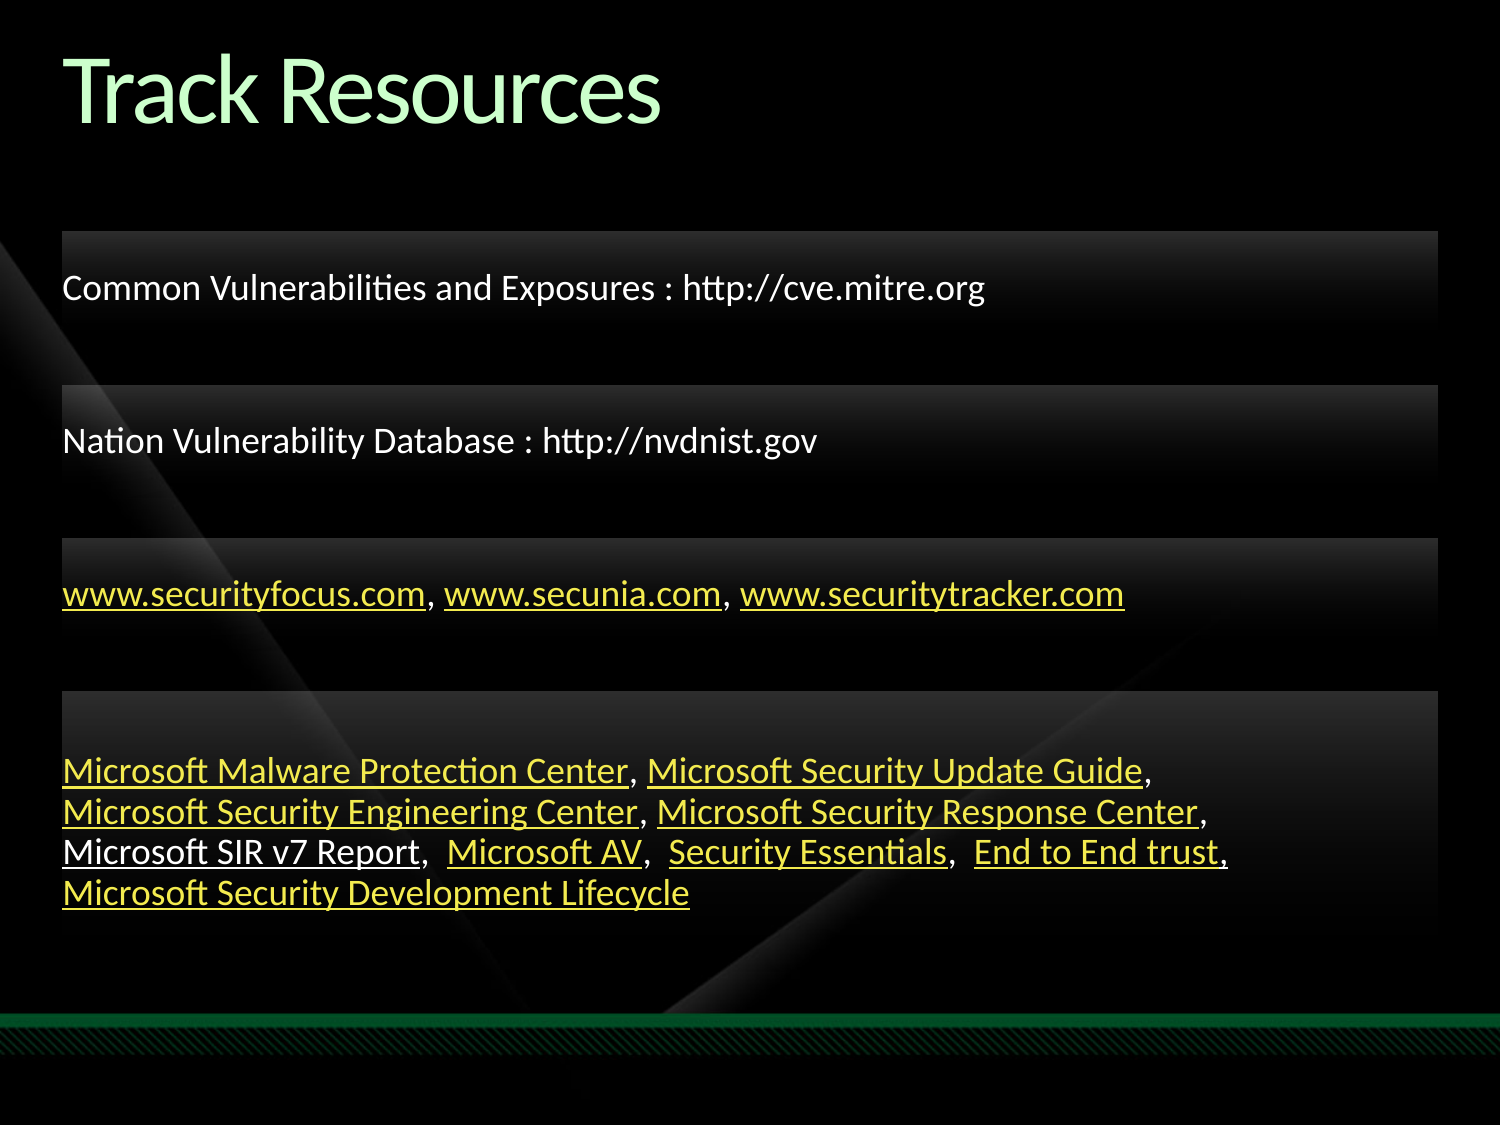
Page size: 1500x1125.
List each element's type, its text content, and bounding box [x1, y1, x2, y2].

list Microsoft Malware Protection Center, Microsoft Security Update Guide, Microsoft Security Engineering Center, Microsoft Security Response Center, Microsoft SIR v7 Report, Microsoft AV, Security Essentials, End to End trust, Microsoft Security Development Lifecycle [62, 690, 1439, 974]
title Track Resources [62, 37, 1437, 147]
list Nation Vulnerability Database : http://nvdnist.gov [62, 384, 1439, 498]
list Common Vulnerabilities and Exposures : http://cve.mitre.org [62, 231, 1439, 345]
list www.securityfocus.com, www.secunia.com, www.securitytracker.com [62, 537, 1439, 651]
picture [0, 0, 1500, 1125]
